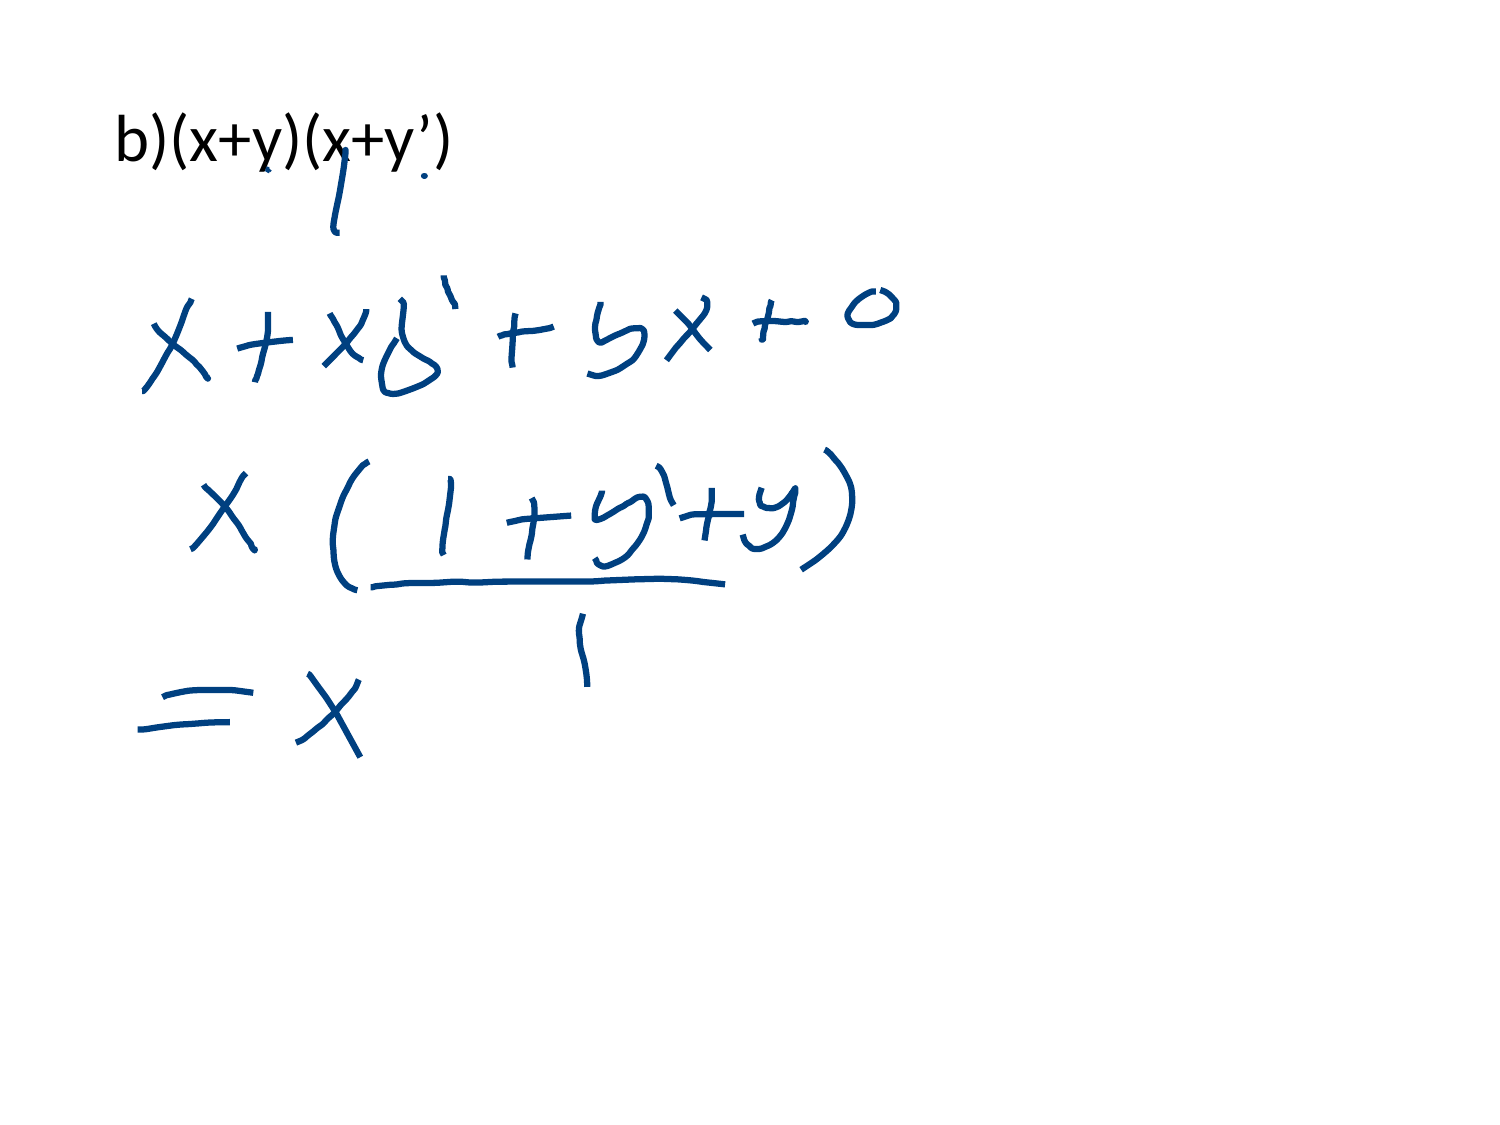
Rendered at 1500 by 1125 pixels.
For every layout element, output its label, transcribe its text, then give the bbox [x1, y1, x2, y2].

text_box [679, 513, 745, 520]
text_box [142, 342, 173, 392]
text_box [332, 149, 347, 234]
text_box [497, 325, 554, 338]
text_box [655, 465, 675, 506]
text_box [587, 301, 646, 377]
text_box [846, 289, 898, 326]
text_box [441, 478, 452, 556]
text_box [674, 309, 711, 351]
text_box [512, 313, 517, 332]
text_box [153, 323, 209, 380]
text_box [190, 507, 223, 550]
text_box [526, 520, 535, 560]
text_box [708, 487, 713, 513]
text_box [443, 275, 457, 310]
text_box [224, 472, 247, 506]
text_box [510, 334, 515, 368]
text_box [328, 313, 364, 361]
text_box [578, 613, 589, 687]
text_box [370, 578, 726, 589]
text_box [530, 497, 536, 517]
text_box [333, 679, 360, 711]
text_box [703, 517, 710, 541]
text_box [800, 448, 854, 571]
text_box [741, 487, 797, 550]
text_box [752, 320, 807, 325]
text_box [380, 298, 439, 395]
text_box [162, 689, 254, 698]
text_box [137, 721, 230, 731]
text_box [346, 309, 367, 340]
text_box [323, 341, 345, 367]
text_box [766, 299, 773, 320]
text_box [202, 484, 256, 552]
text_box [307, 673, 361, 758]
text_box [295, 709, 333, 744]
text_box [593, 490, 650, 568]
text_box [688, 296, 709, 329]
text_box [254, 345, 267, 383]
text_box b)(x+y)(x+y’) [99, 87, 775, 183]
text_box [170, 298, 193, 343]
text_box [760, 323, 767, 341]
text_box [331, 460, 370, 592]
text_box [665, 324, 692, 361]
text_box [237, 339, 293, 350]
text_box [506, 514, 572, 524]
text_box [262, 311, 269, 342]
